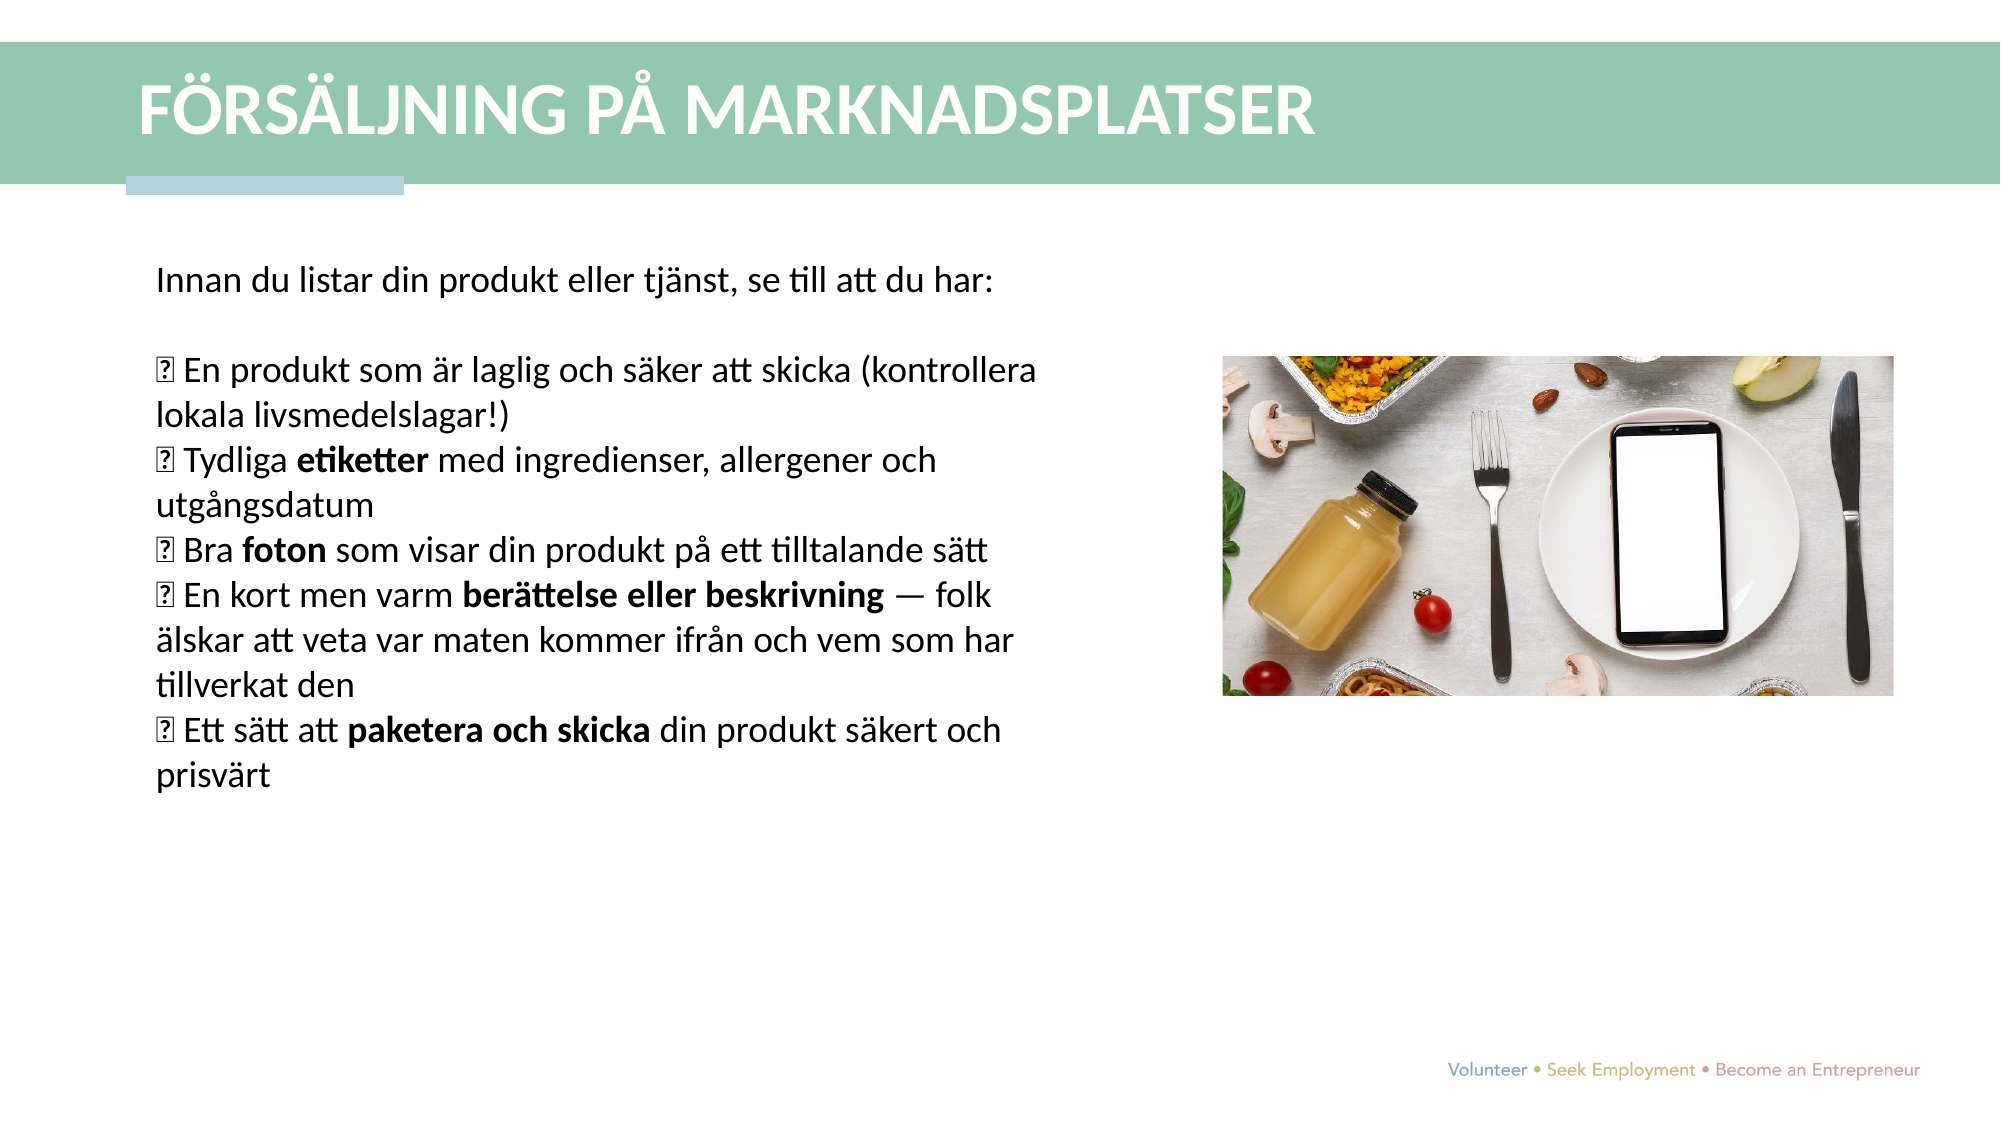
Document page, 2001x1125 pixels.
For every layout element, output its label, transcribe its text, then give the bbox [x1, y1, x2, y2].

picture [1222, 356, 1894, 696]
picture [1418, 1046, 1971, 1103]
list FÖRSÄLJNING PÅ MARKNADSPLATSER [123, 51, 1913, 170]
text_box Innan du listar din produkt eller tjänst, se till att du har: ✅ En produkt som är laglig och säker att skicka (kontrollera lokala livsmedelslagar!) ✅ Tydliga etiketter med ingredienser, allergener och utgångsdatum ✅ Bra foton som visar din produkt på ett tilltalande sätt ✅ En kort men varm berättelse eller beskrivning — folk älskar att veta var maten kommer ifrån och vem som har tillverkat den ✅ Ett sätt att paketera och skicka din produkt säkert och prisvärt [141, 247, 1088, 803]
